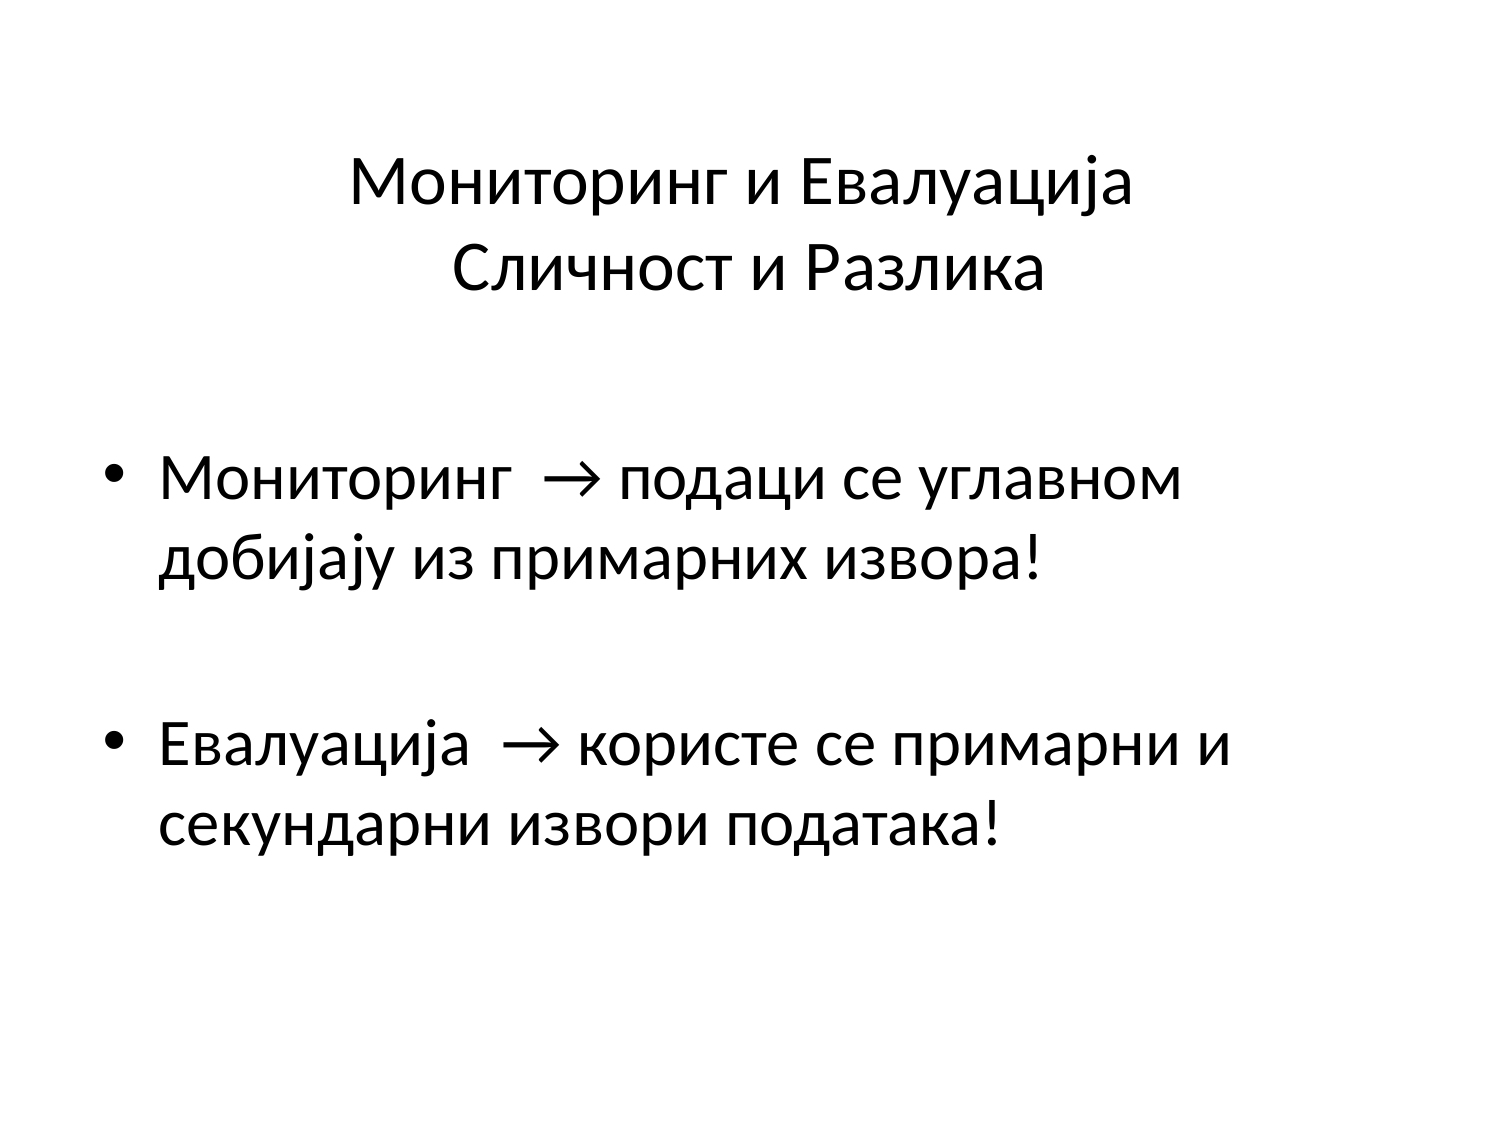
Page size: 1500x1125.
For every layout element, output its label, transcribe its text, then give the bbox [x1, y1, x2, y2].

title Мониторинг и Евалуација Сличност и Разлика [75, 125, 1425, 313]
list Мониторинг → подаци се углавном добијају из примарних извора! Евалуација → користе се примарни и секундарни извори података! [87, 425, 1438, 1125]
